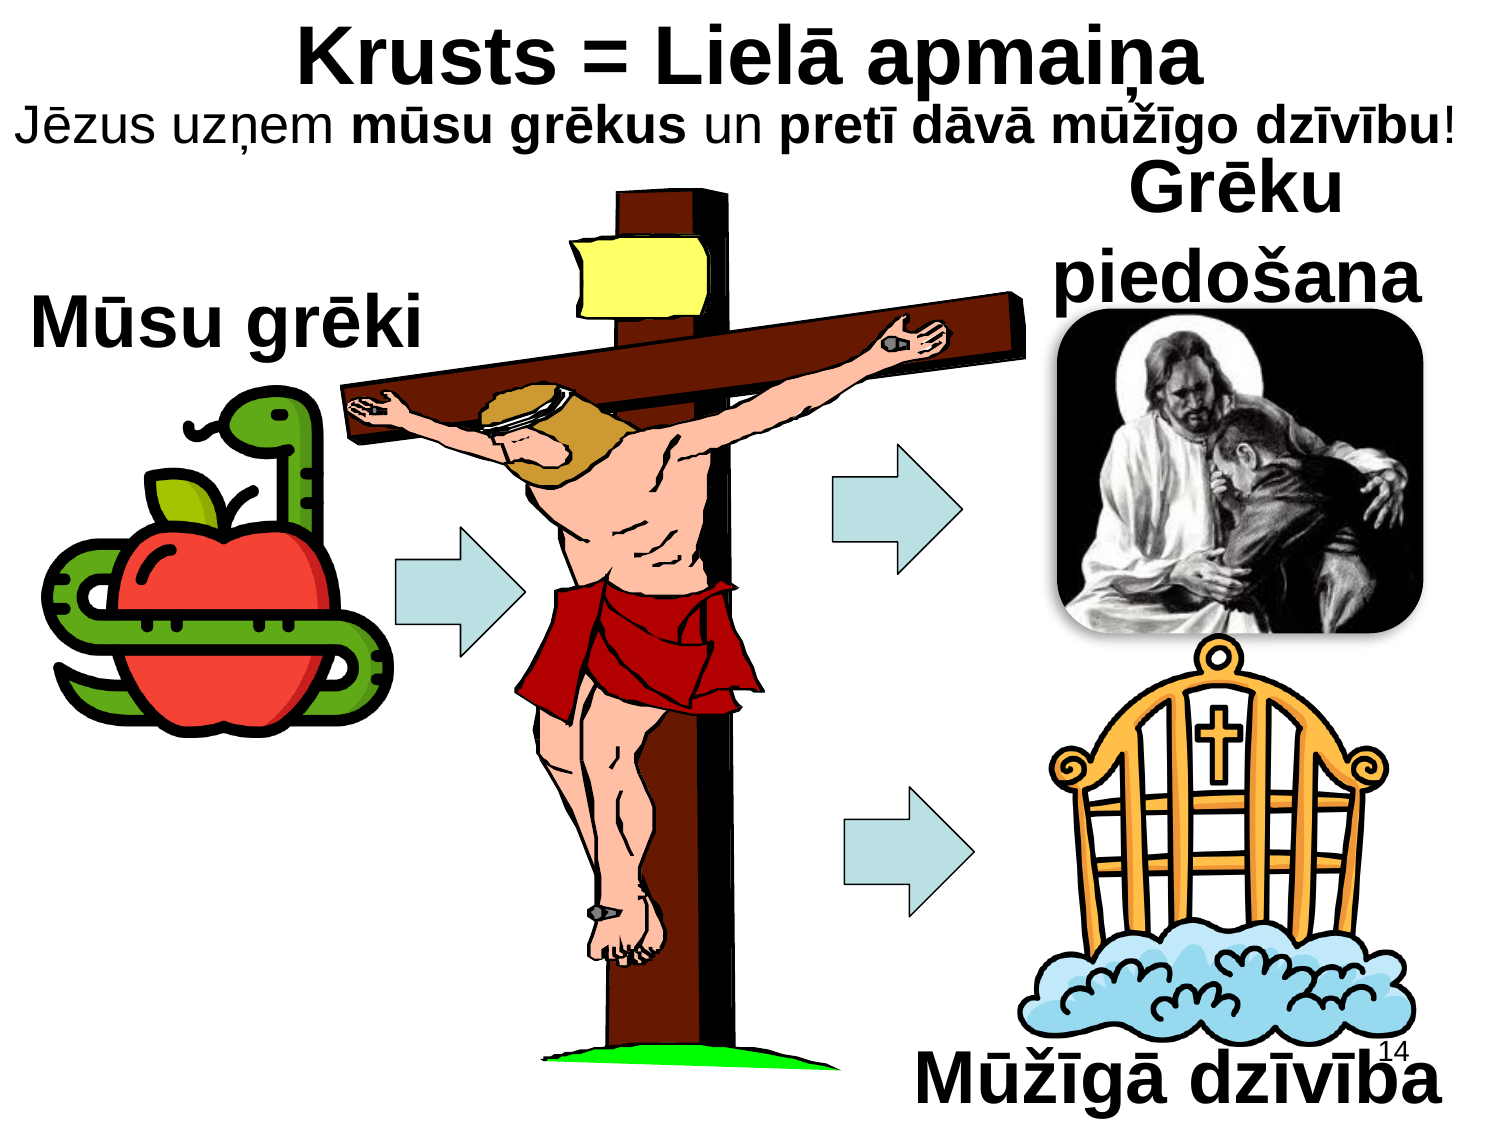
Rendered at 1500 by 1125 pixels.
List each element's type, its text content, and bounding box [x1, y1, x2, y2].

picture [40, 188, 1424, 1071]
text_box Mūsu grēki [0, 267, 331, 369]
text_box Grēku piedošana [1009, 177, 1465, 279]
text_box Mūžīgā dzīvība [856, 1023, 1500, 1125]
title Krusts = Lielā apmaiņa [0, 0, 1500, 81]
text_box Jēzus uzņem mūsu grēkus un pretī dāvā mūžīgo dzīvību! [0, 81, 1500, 162]
